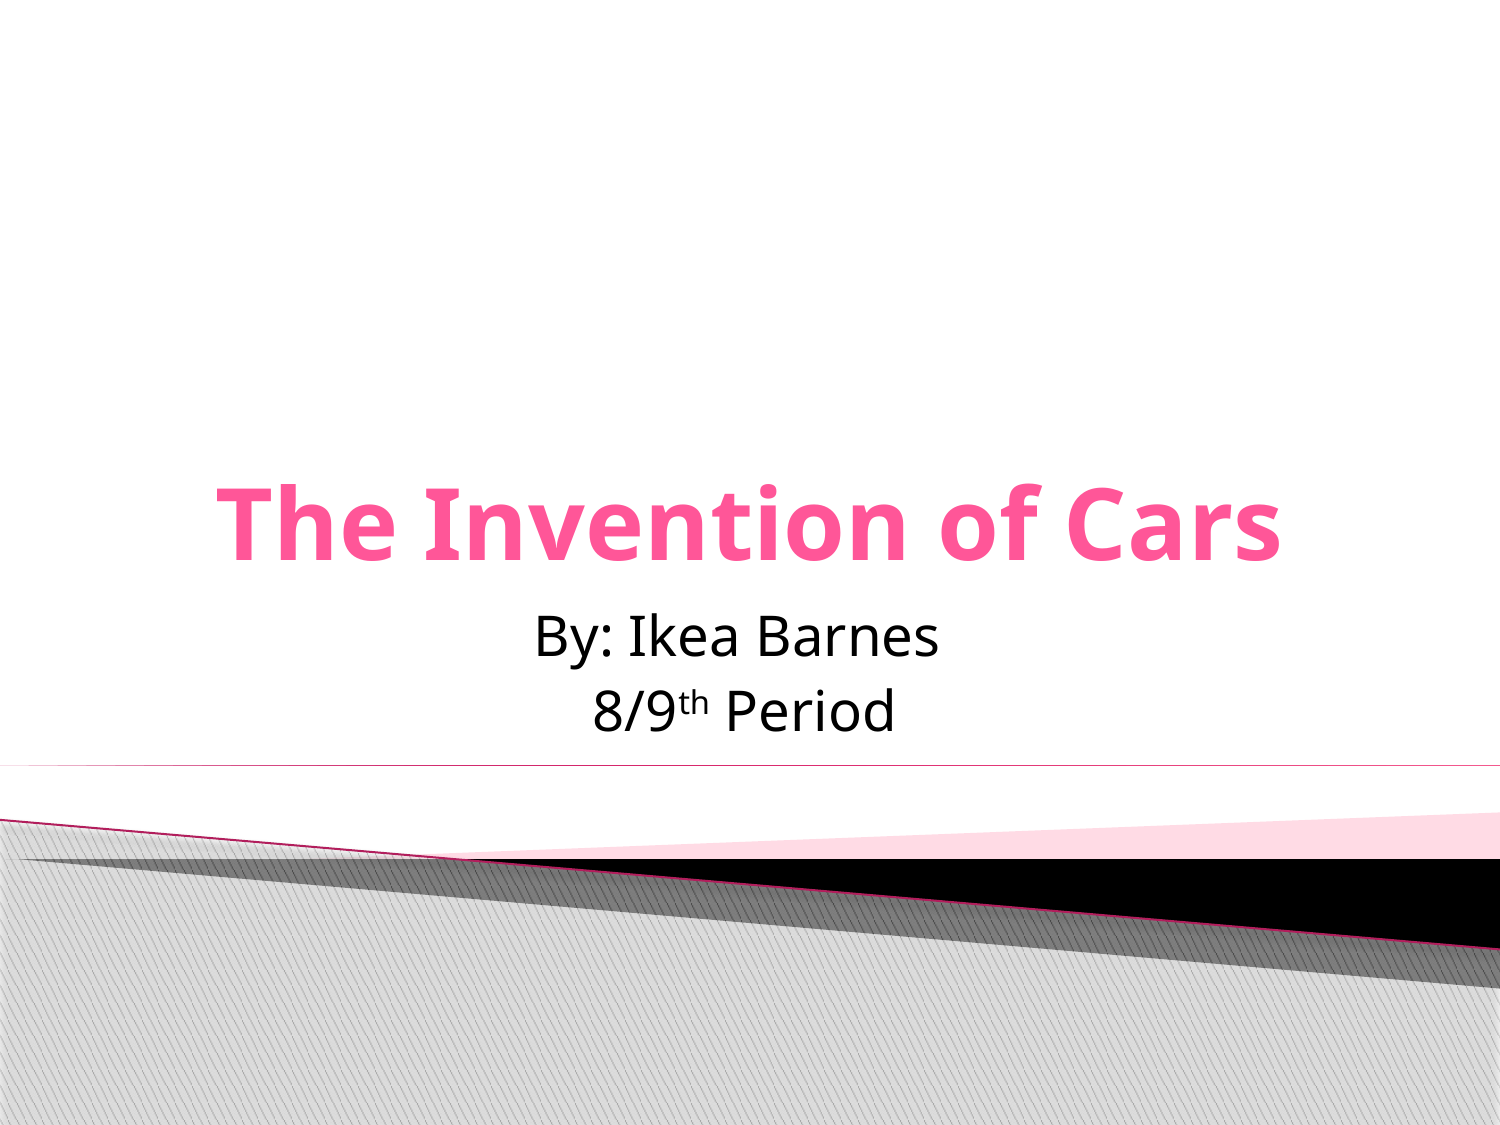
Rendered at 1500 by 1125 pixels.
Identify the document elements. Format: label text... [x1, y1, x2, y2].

subtitle By: Ikea Barnes 8/9th Period [112, 592, 1388, 790]
title The Invention of Cars [112, 287, 1388, 588]
picture [5, 859, 1500, 989]
